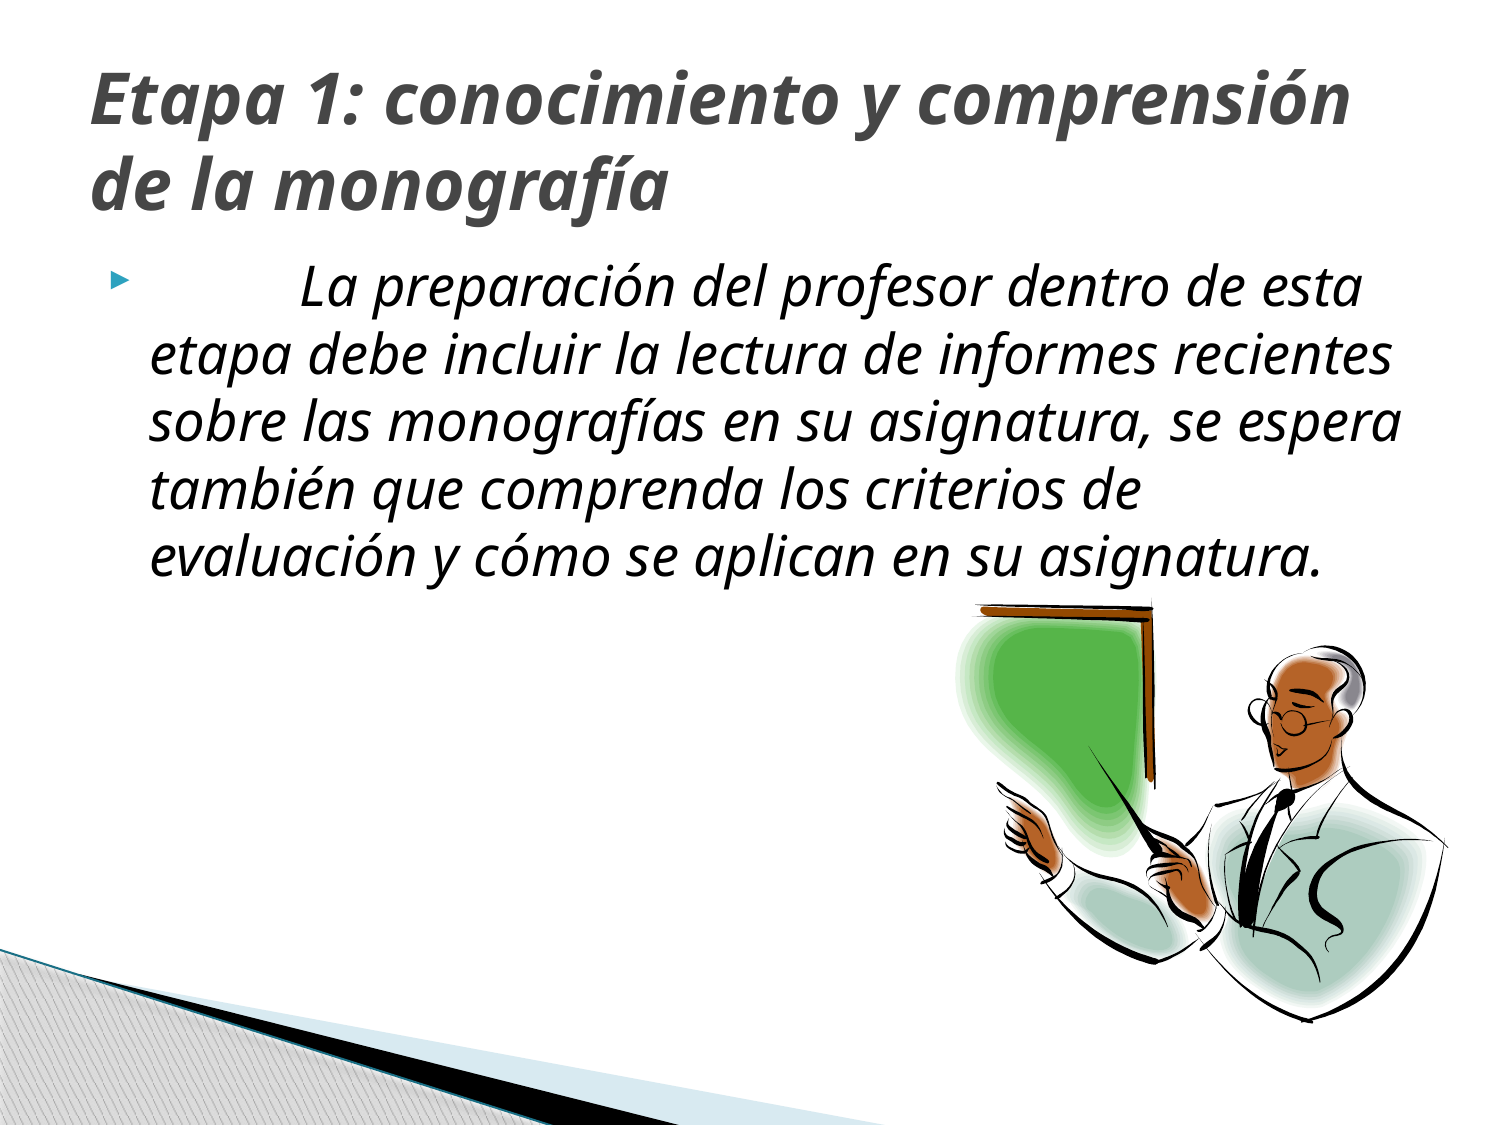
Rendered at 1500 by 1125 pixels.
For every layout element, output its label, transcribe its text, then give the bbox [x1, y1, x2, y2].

title Etapa 1: conocimiento y comprensión de la monografía [75, 45, 1425, 233]
list La preparación del profesor dentro de esta etapa debe incluir la lectura de informes recientes sobre las monografías en su asignatura, se espera también que comprenda los criterios de evaluación y cómo se aplican en su asignatura. [75, 243, 1425, 774]
picture [948, 597, 1449, 1025]
